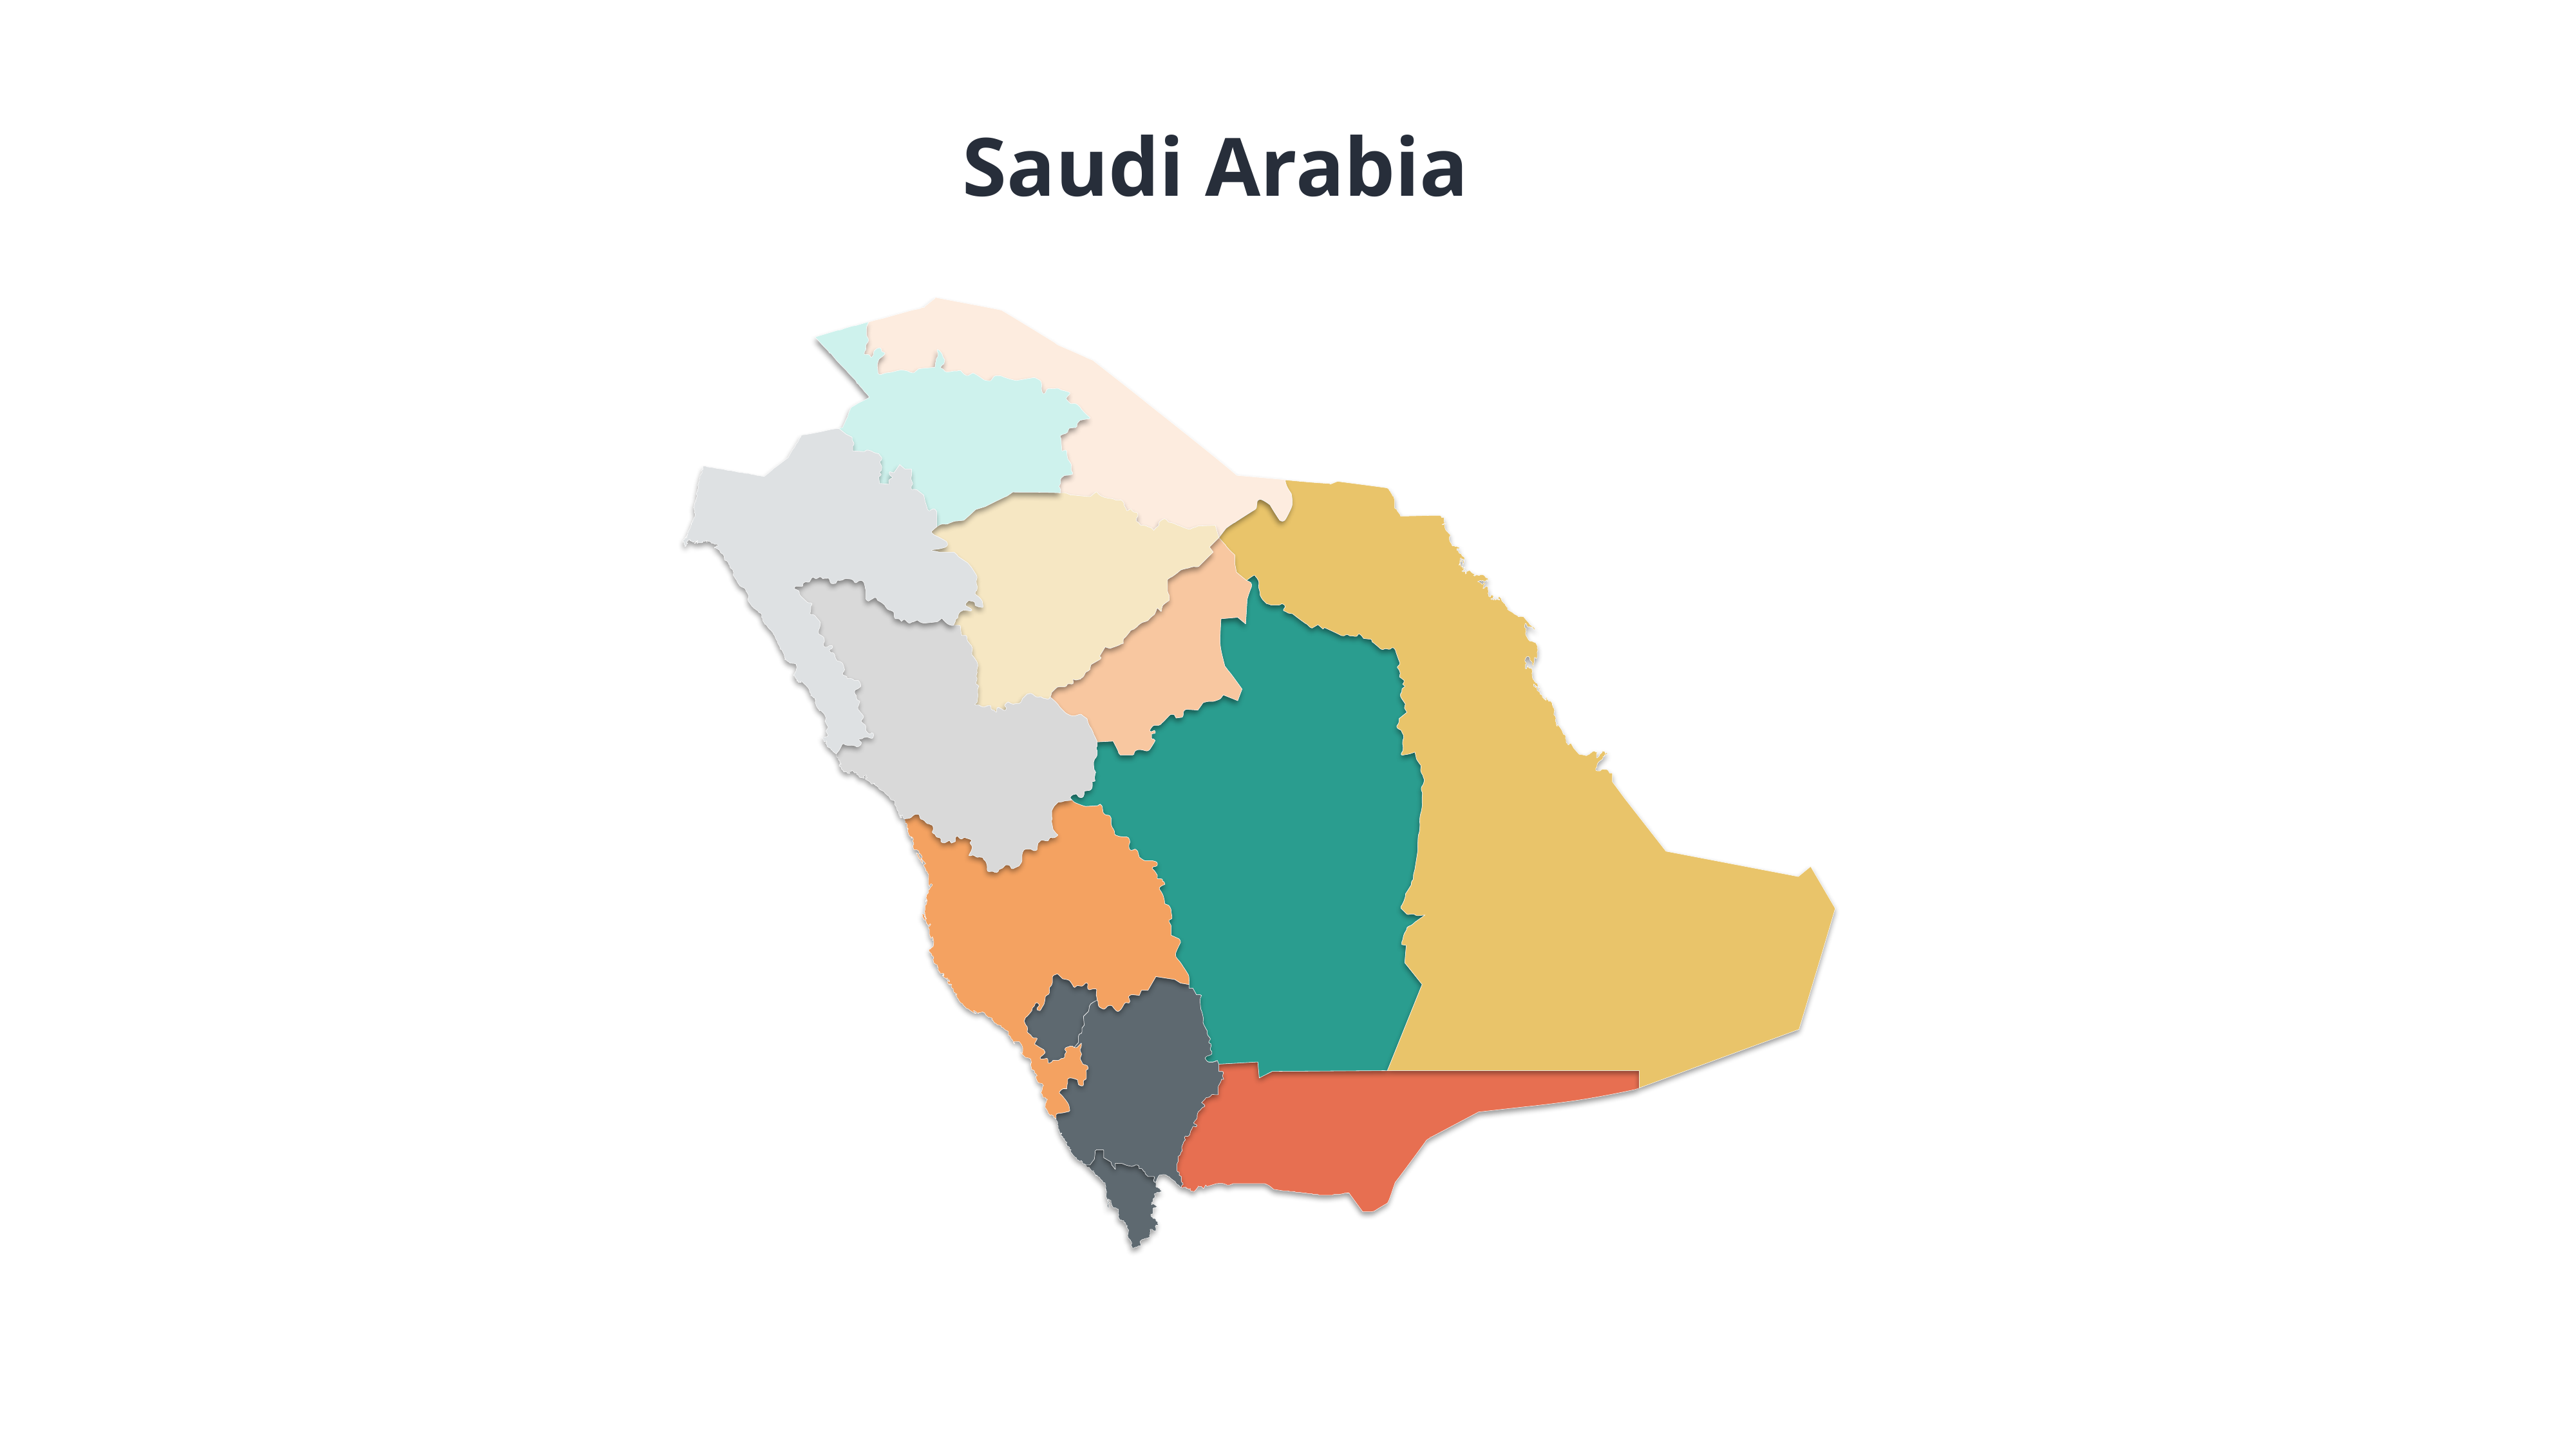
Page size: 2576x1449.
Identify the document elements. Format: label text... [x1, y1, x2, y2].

text_box Saudi Arabia [953, 110, 1862, 217]
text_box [682, 297, 1835, 1249]
